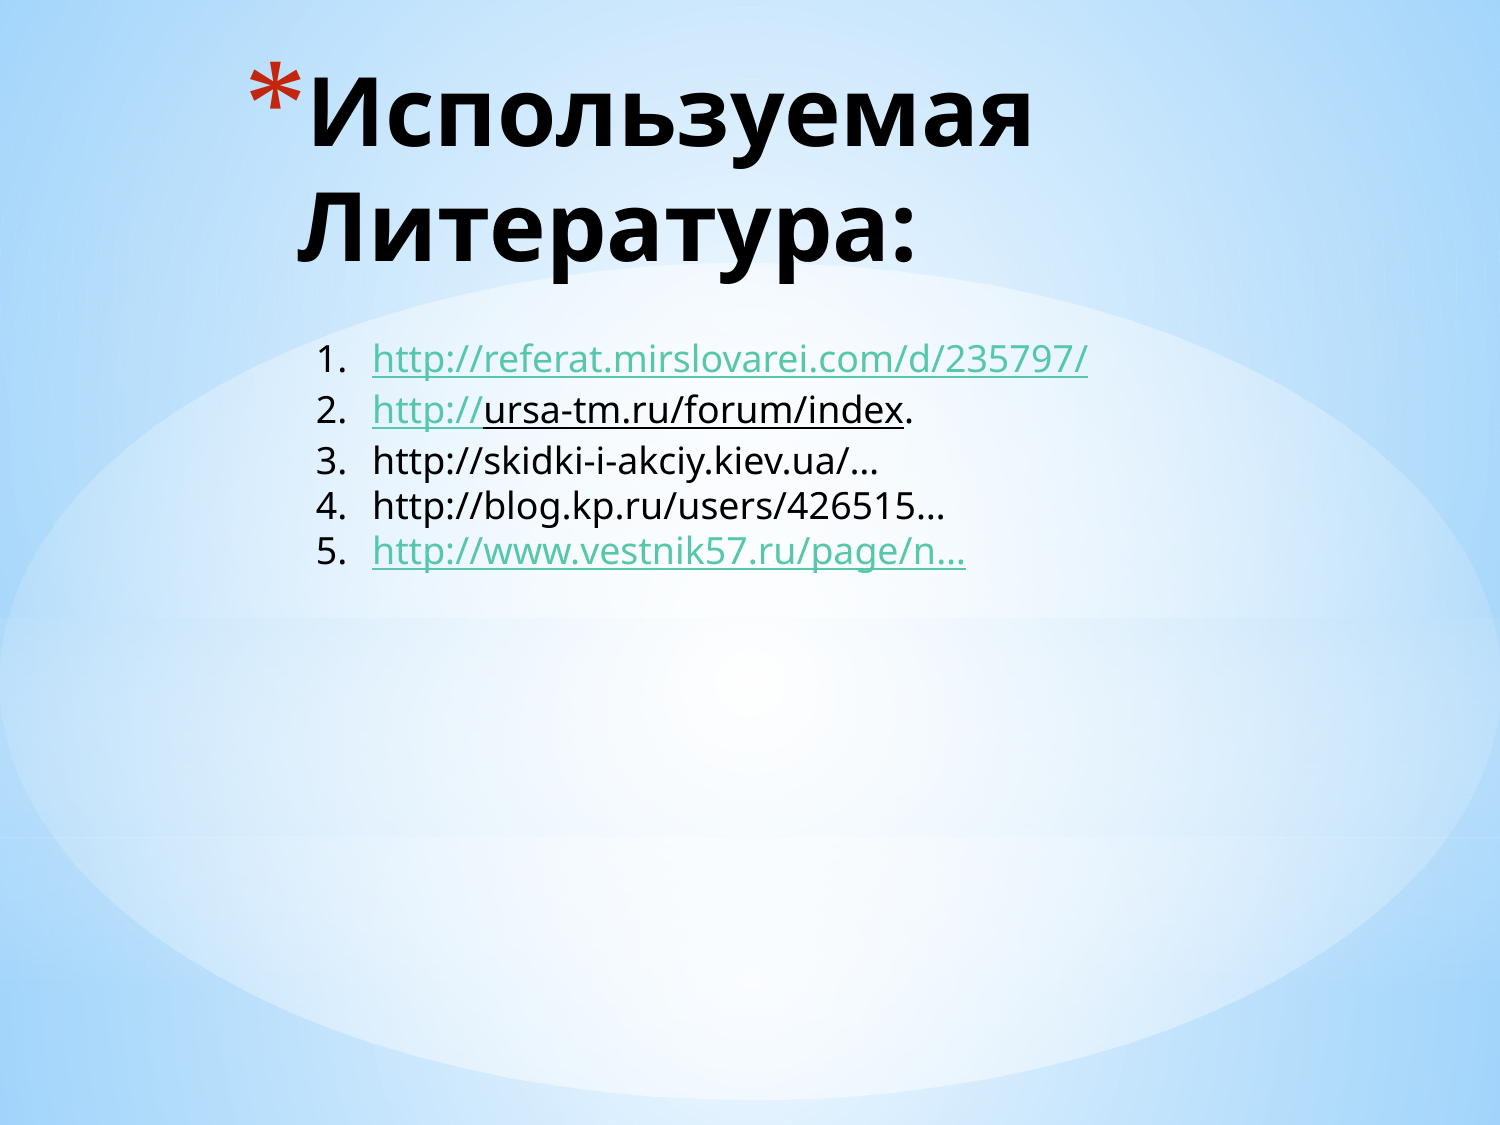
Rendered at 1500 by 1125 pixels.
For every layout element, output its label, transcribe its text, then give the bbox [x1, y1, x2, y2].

title Используемая Литература: [230, 42, 1299, 231]
text_box http://referat.mirslovarei.com/d/235797/ http://ursa-tm.ru/forum/index. http://skidki-i-akciy.kiev.ua/… http://blog.kp.ru/users/426515… http://www.vestnik57.ru/page/n… [301, 327, 1223, 586]
